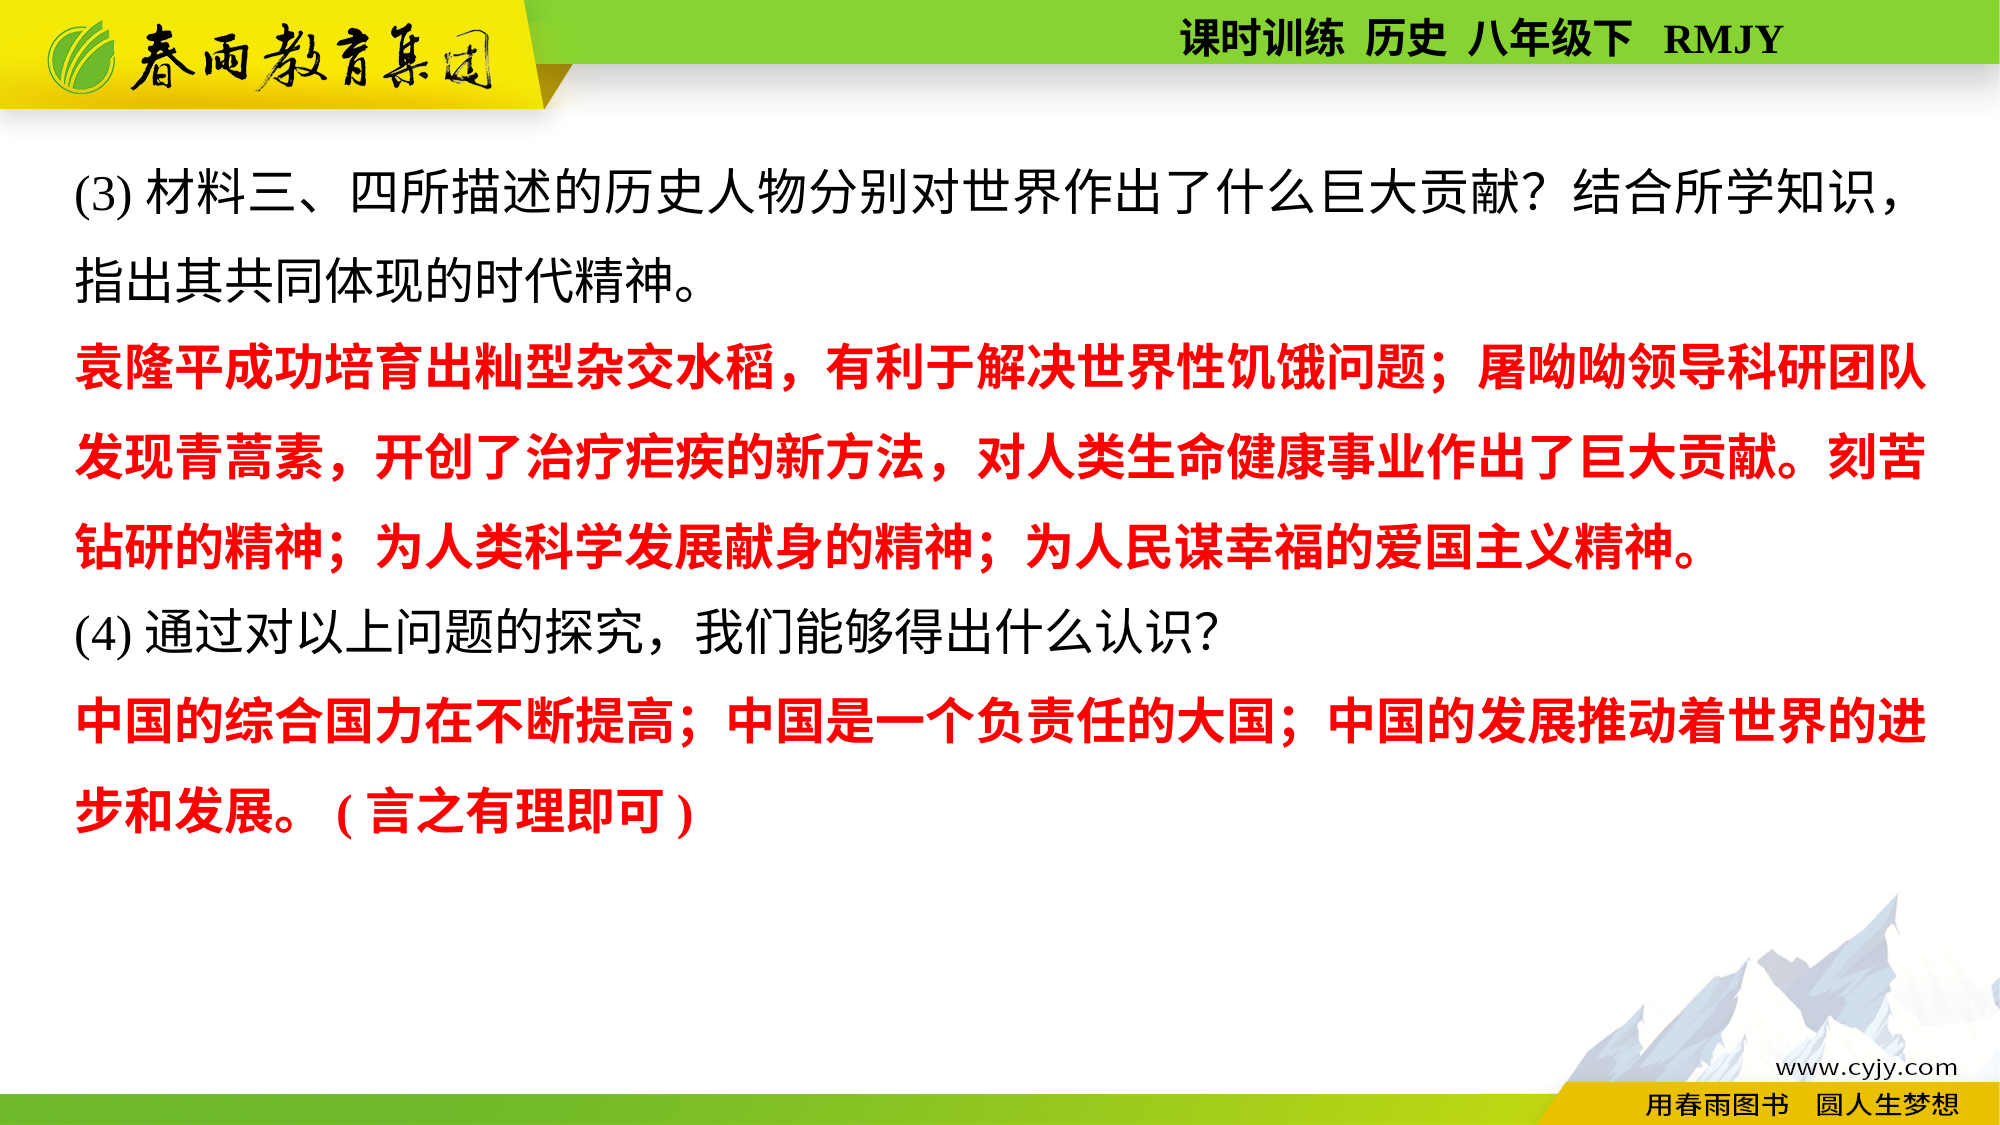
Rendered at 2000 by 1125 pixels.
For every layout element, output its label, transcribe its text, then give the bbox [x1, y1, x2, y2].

text_box 袁隆平成功培育出籼型杂交水稻，有利于解决世界性饥饿问题；屠呦呦领导科研团队发现青蒿素，开创了治疗疟疾的新方法，对人类生命健康事业作出了巨大贡献。刻苦钻研的精神；为人类科学发展献身的精神；为人民谋幸福的爱国主义精神。 [59, 297, 1944, 562]
text_box 中国的综合国力在不断提高；中国是一个负责任的大国；中国的发展推动着世界的进步和发展。(言之有理即可) [59, 651, 1944, 847]
text_box (4)通过对以上问题的探究，我们能够得出什么认识？ [59, 562, 1944, 651]
list (3)材料三、四所描述的历史人物分别对世界作出了什么巨大贡献？结合所学知识，指出其共同体现的时代精神。 [59, 122, 1944, 297]
picture [0, 0, 2000, 1125]
